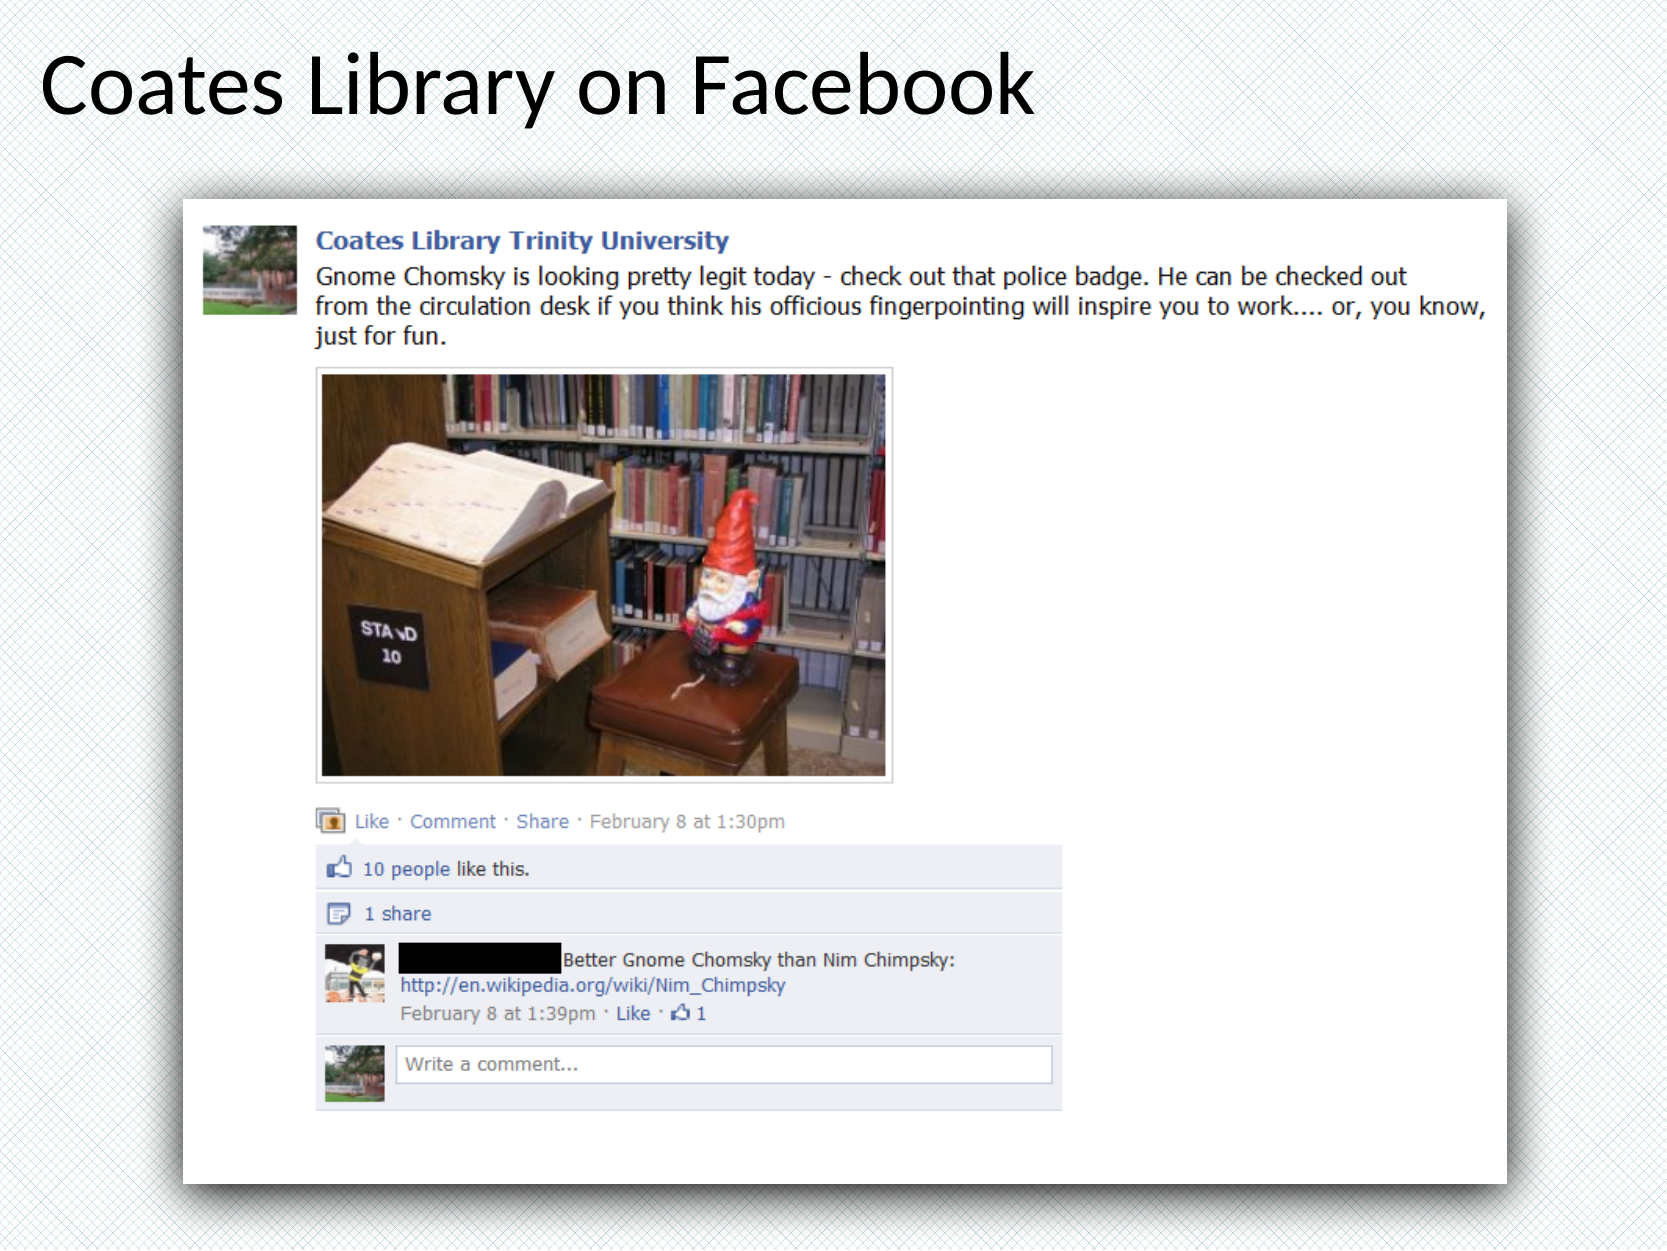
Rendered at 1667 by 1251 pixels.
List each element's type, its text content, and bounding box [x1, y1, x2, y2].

picture [183, 199, 1508, 1185]
title Coates Library on Facebook [40, 33, 1629, 156]
